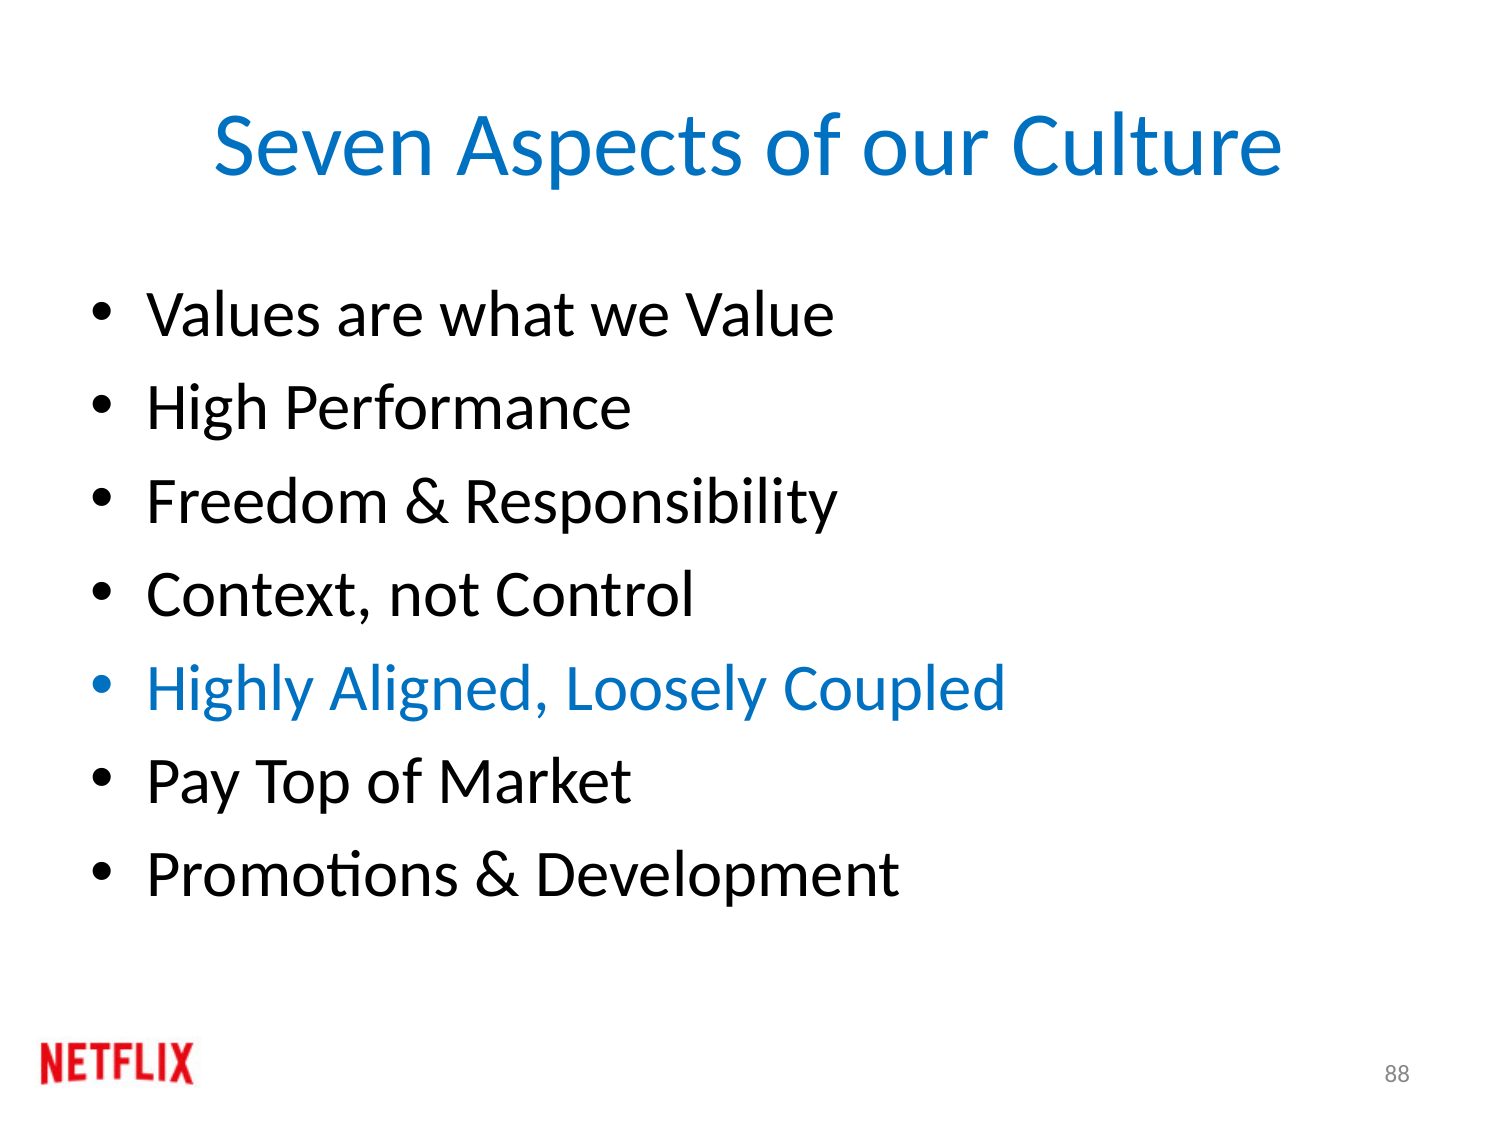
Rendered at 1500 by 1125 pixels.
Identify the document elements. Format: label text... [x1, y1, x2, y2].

picture [24, 1024, 211, 1104]
title Seven Aspects of our Culture [75, 45, 1425, 233]
list Values are what we Value High Performance Freedom & Responsibility Context, not Control Highly Aligned, Loosely Coupled Pay Top of Market Promotions & Development [75, 262, 1425, 1005]
slide_number ‹#› [1074, 1042, 1425, 1103]
